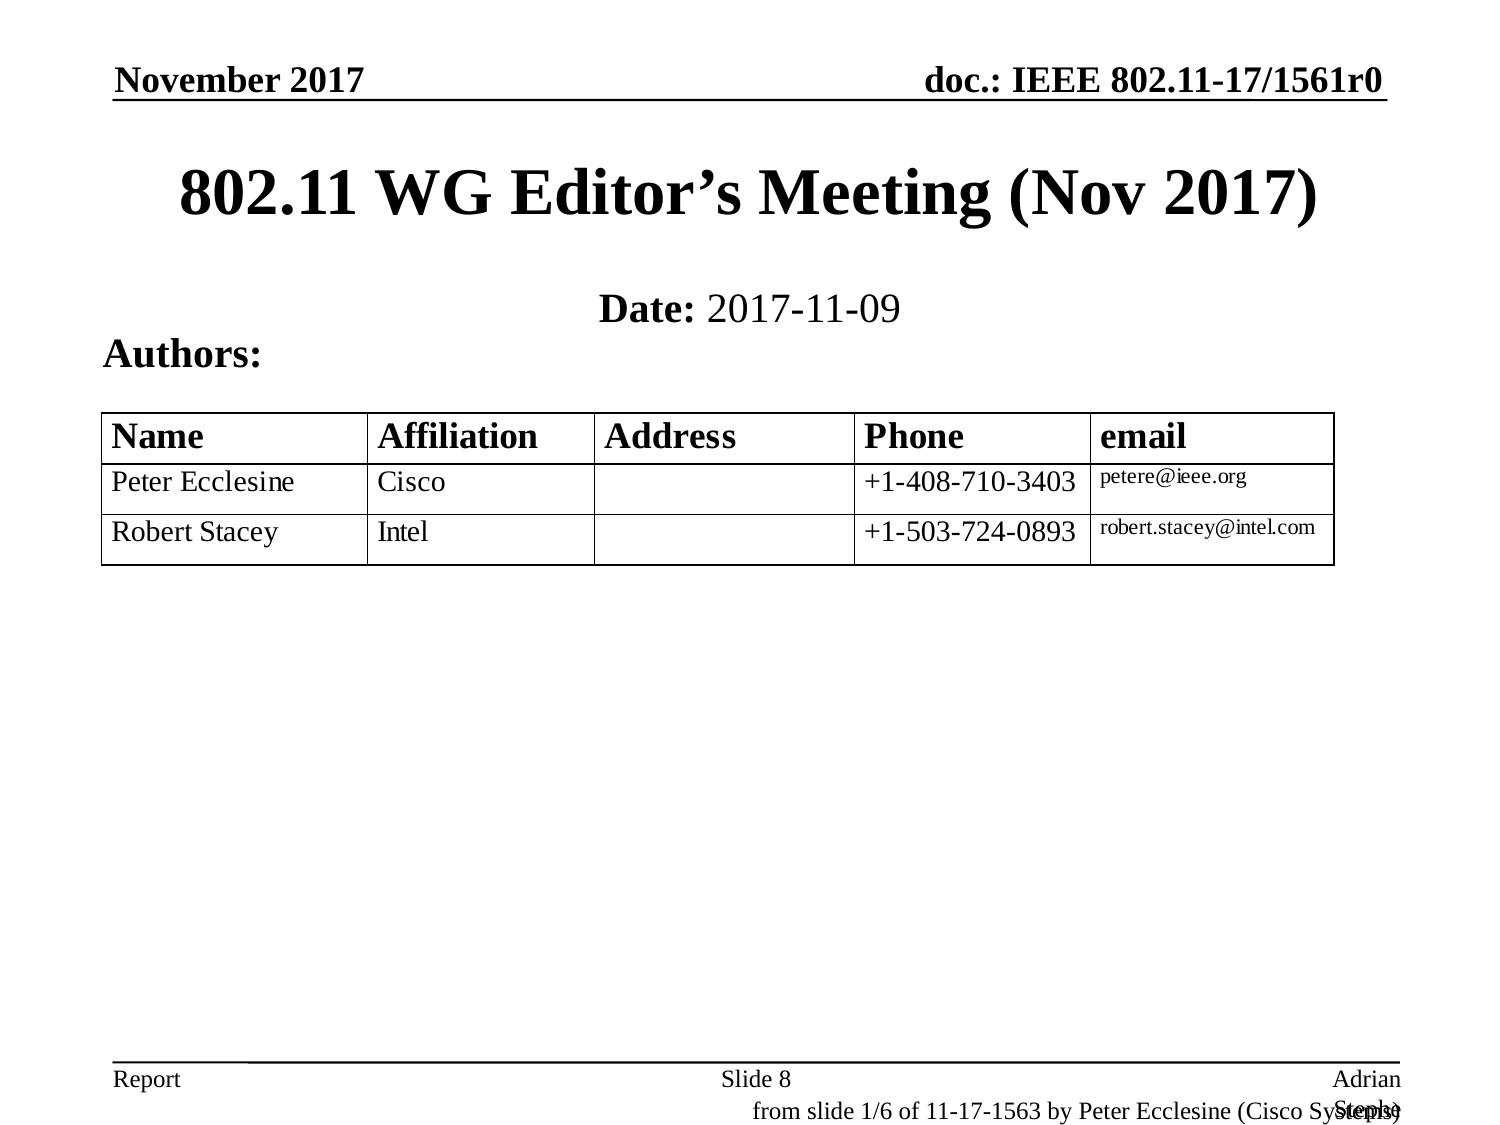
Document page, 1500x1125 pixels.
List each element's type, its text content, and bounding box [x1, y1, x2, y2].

text_box from slide 1/6 of 11-17-1563 by Peter Ecclesine (Cisco Systems) [343, 1087, 1417, 1125]
slide_number Slide 8 [711, 1061, 801, 1093]
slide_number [114, 54, 374, 101]
list Date: 2017-11-09 [112, 279, 1388, 342]
text_box Authors: [87, 318, 325, 381]
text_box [87, 412, 1354, 827]
footer Adrian Stephens, Intel Corporation [1324, 1061, 1402, 1087]
title 802.11 WG Editor’s Meeting (Nov 2017) [112, 112, 1388, 263]
